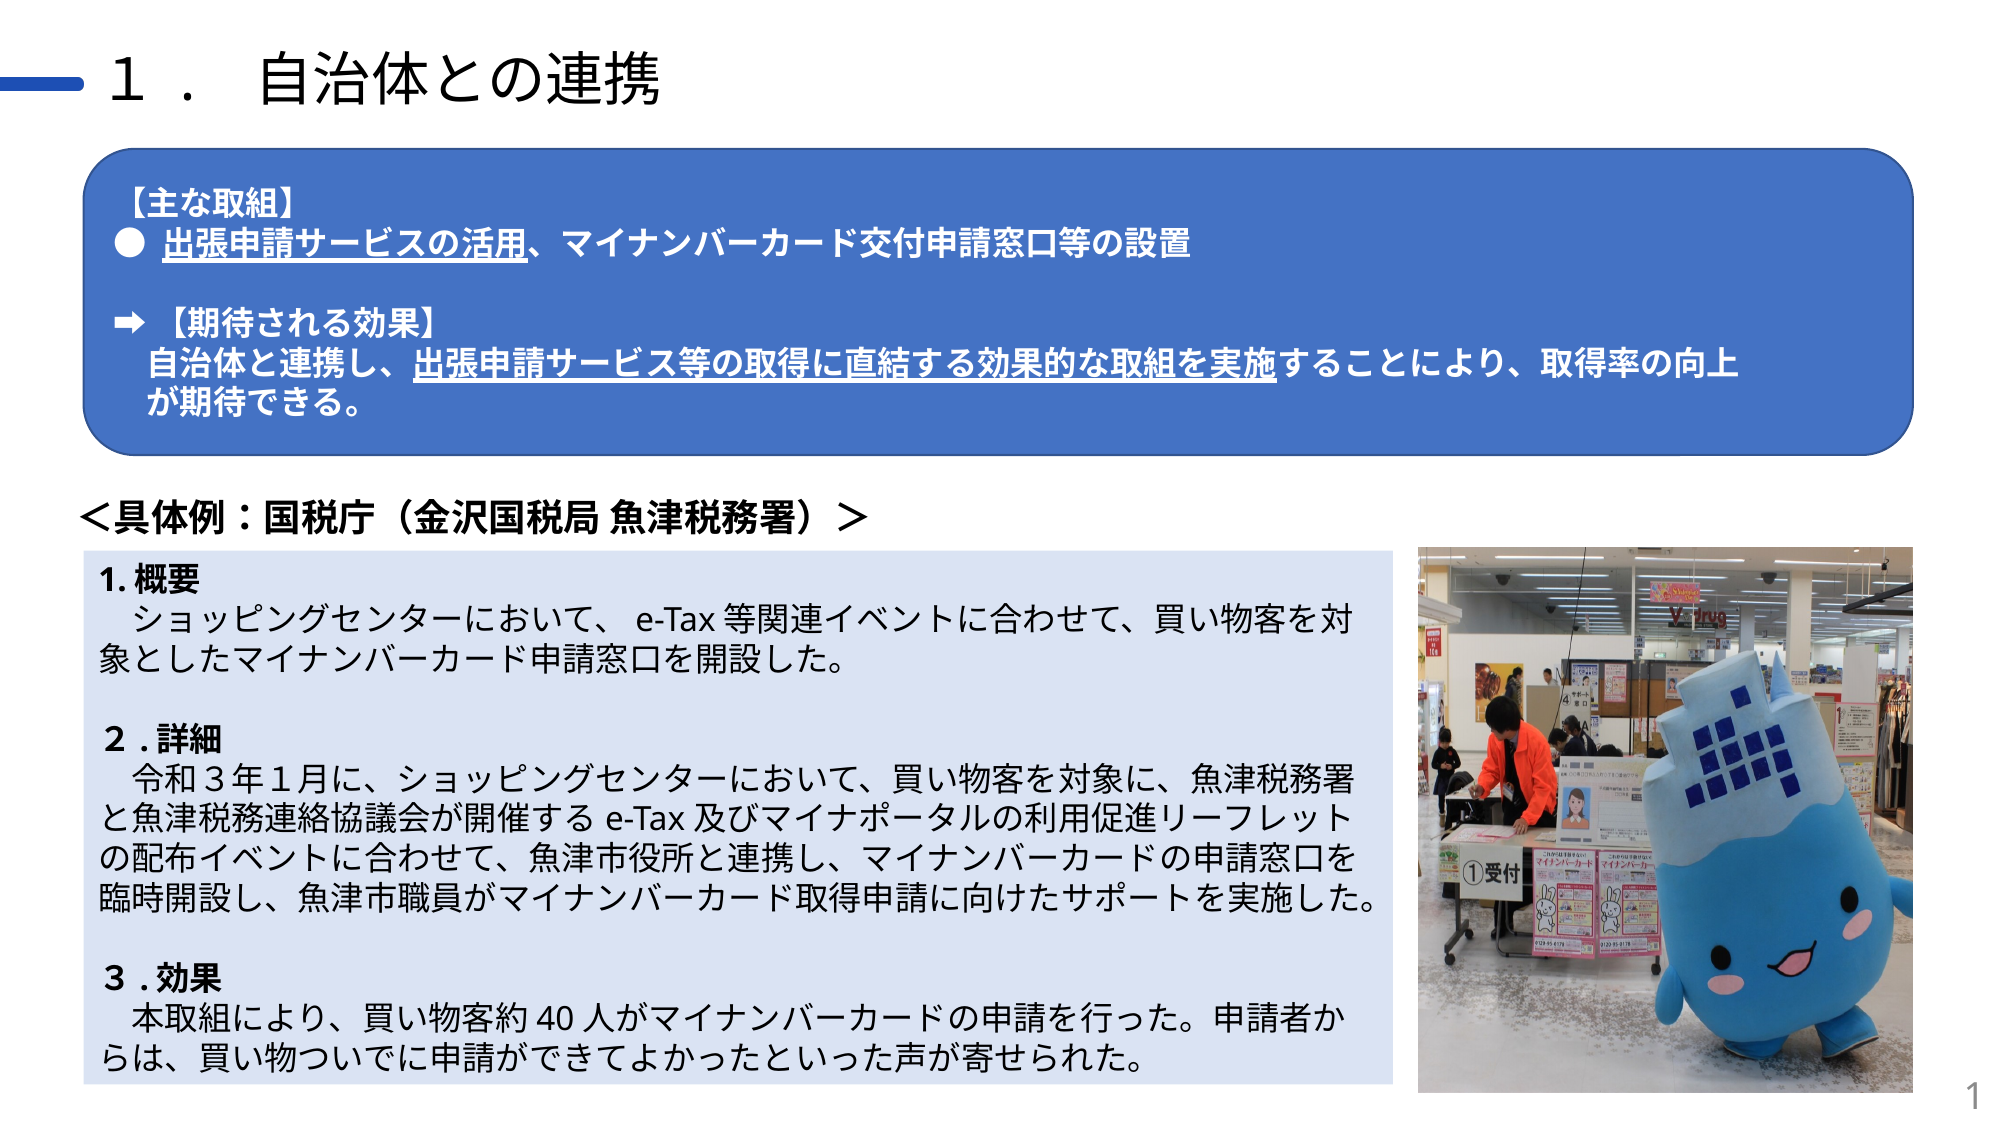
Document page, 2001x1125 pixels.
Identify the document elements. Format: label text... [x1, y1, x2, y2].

title １. 自治体との連携 [83, 33, 857, 131]
picture [1418, 547, 1913, 1093]
text_box ＜具体例：国税庁（金沢国税局 魚津税務署）＞ [61, 486, 920, 547]
picture [0, 77, 84, 91]
text_box 【主な取組】 ● 出張申請サービスの活用、マイナンバーカード交付申請窓口等の設置 ➡【期待される効果】 自治体と連携し、出張申請サービス等の取得に直結する効果的な取組を実施することにより、取得率の向上 が期待できる。 [82, 147, 1914, 457]
slide_number 1 [1550, 1064, 2000, 1125]
text_box 1.概要 ショッピングセンターにおいて、e-Tax等関連イベントに合わせて、買い物客を対象としたマイナンバーカード申請窓口を開設した。 ２.詳細 令和３年１月に、ショッピングセンターにおいて、買い物客を対象に、魚津税務署と魚津税務連絡協議会が開催するe-Tax及びマイナポータルの利用促進リーフレットの配布イベントに合わせて、魚津市役所と連携し、マイナンバーカードの申請窓口を臨時開設し、魚津市職員がマイナンバーカード取得申請に向けたサポートを実施した。 ３.効果 本取組により、買い物客約40人がマイナンバーカードの申請を行った。申請者からは、買い物ついでに申請ができてよかったといった声が寄せられた。 [83, 550, 1393, 1085]
